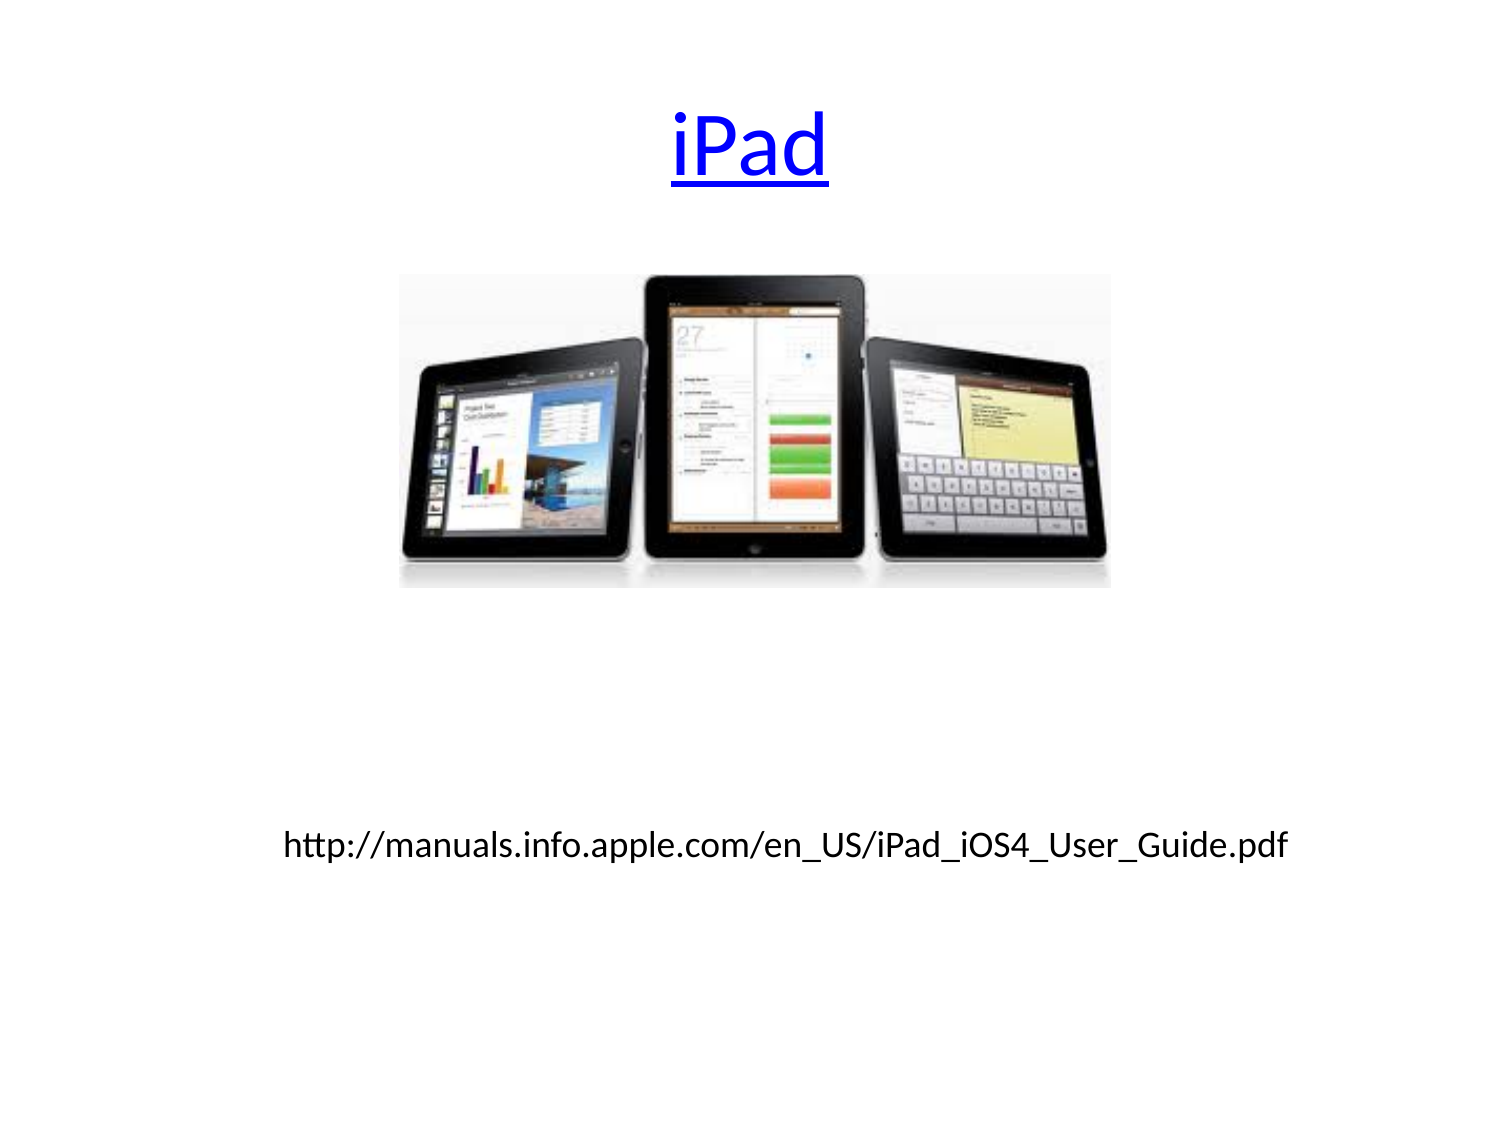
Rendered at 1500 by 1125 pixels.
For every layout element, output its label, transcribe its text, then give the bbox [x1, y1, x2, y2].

text_box http://manuals.info.apple.com/en_US/iPad_iOS4_User_Guide.pdf [268, 812, 1305, 873]
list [399, 274, 1112, 588]
title iPad [75, 45, 1425, 233]
